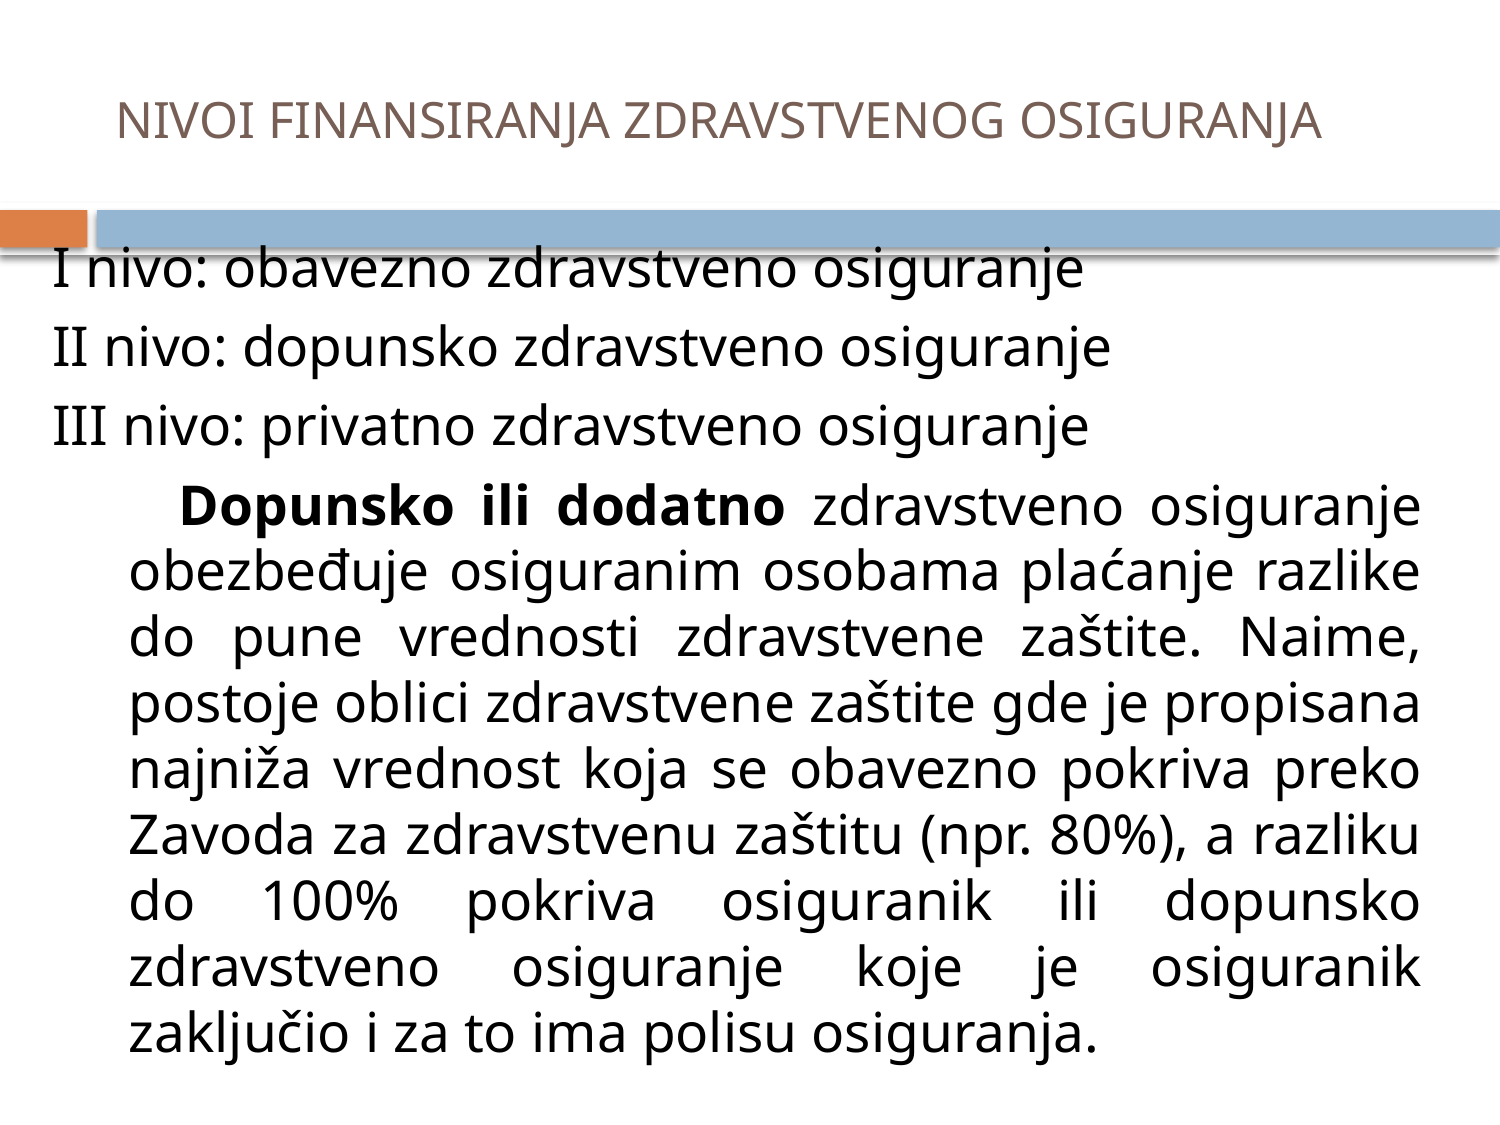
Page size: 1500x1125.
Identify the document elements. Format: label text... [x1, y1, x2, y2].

list I nivo: obavezno zdravstveno osiguranje II nivo: dopunsko zdravstveno osiguranje III nivo: privatno zdravstveno osiguranje Dopunsko ili dodatno zdravstveno osiguranje obezbeđuje osiguranim osobama plaćanje razlike do pune vrednosti zdravstvene zaštite. Naime, postoje oblici zdravstvene zaštite gde je propisana najniža vrednost koja se obavezno pokriva preko Zavoda za zdravstvenu zaštitu (npr. 80%), a razliku do 100% pokriva osiguranik ili dopunsko zdravstveno osiguranje koje je osiguranik zaključio i za to ima polisu osiguranja. [37, 224, 1438, 1088]
title NIVOI FINANSIRANJA ZDRAVSTVENOG OSIGURANJA [100, 37, 1438, 200]
